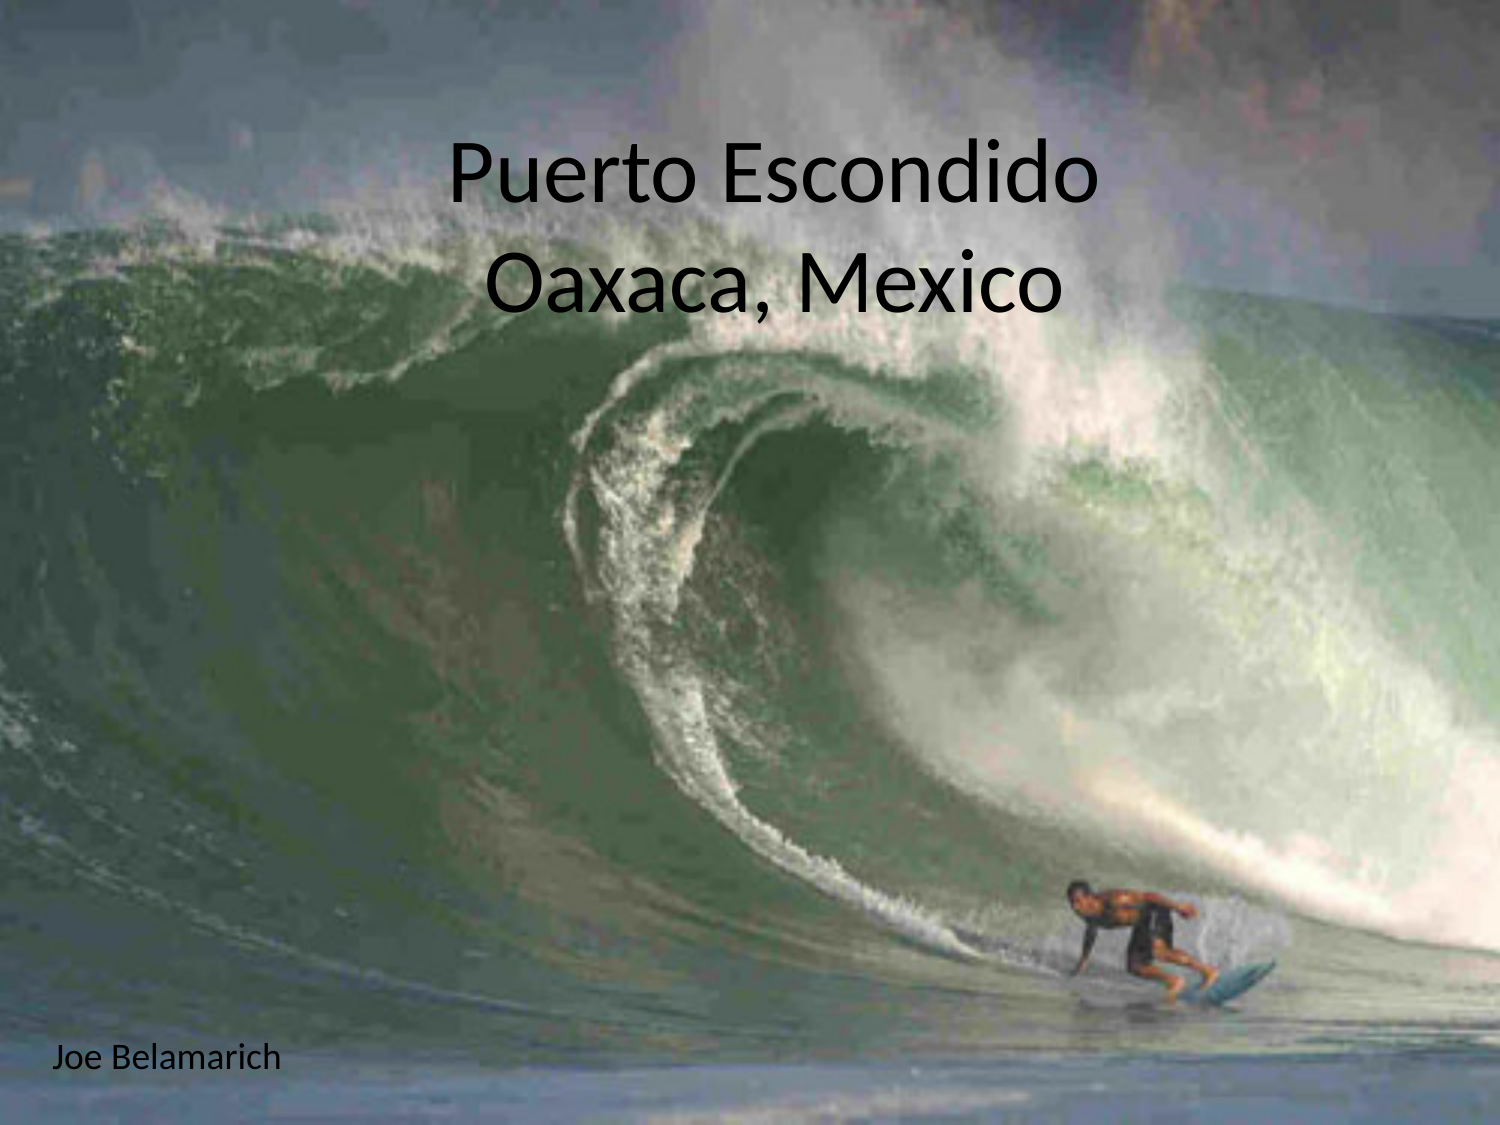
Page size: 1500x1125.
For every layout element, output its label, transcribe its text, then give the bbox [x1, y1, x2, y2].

picture [0, 0, 1500, 1125]
title Puerto Escondido Oaxaca, Mexico [137, 99, 1413, 342]
text_box Joe Belamarich [37, 1024, 675, 1085]
